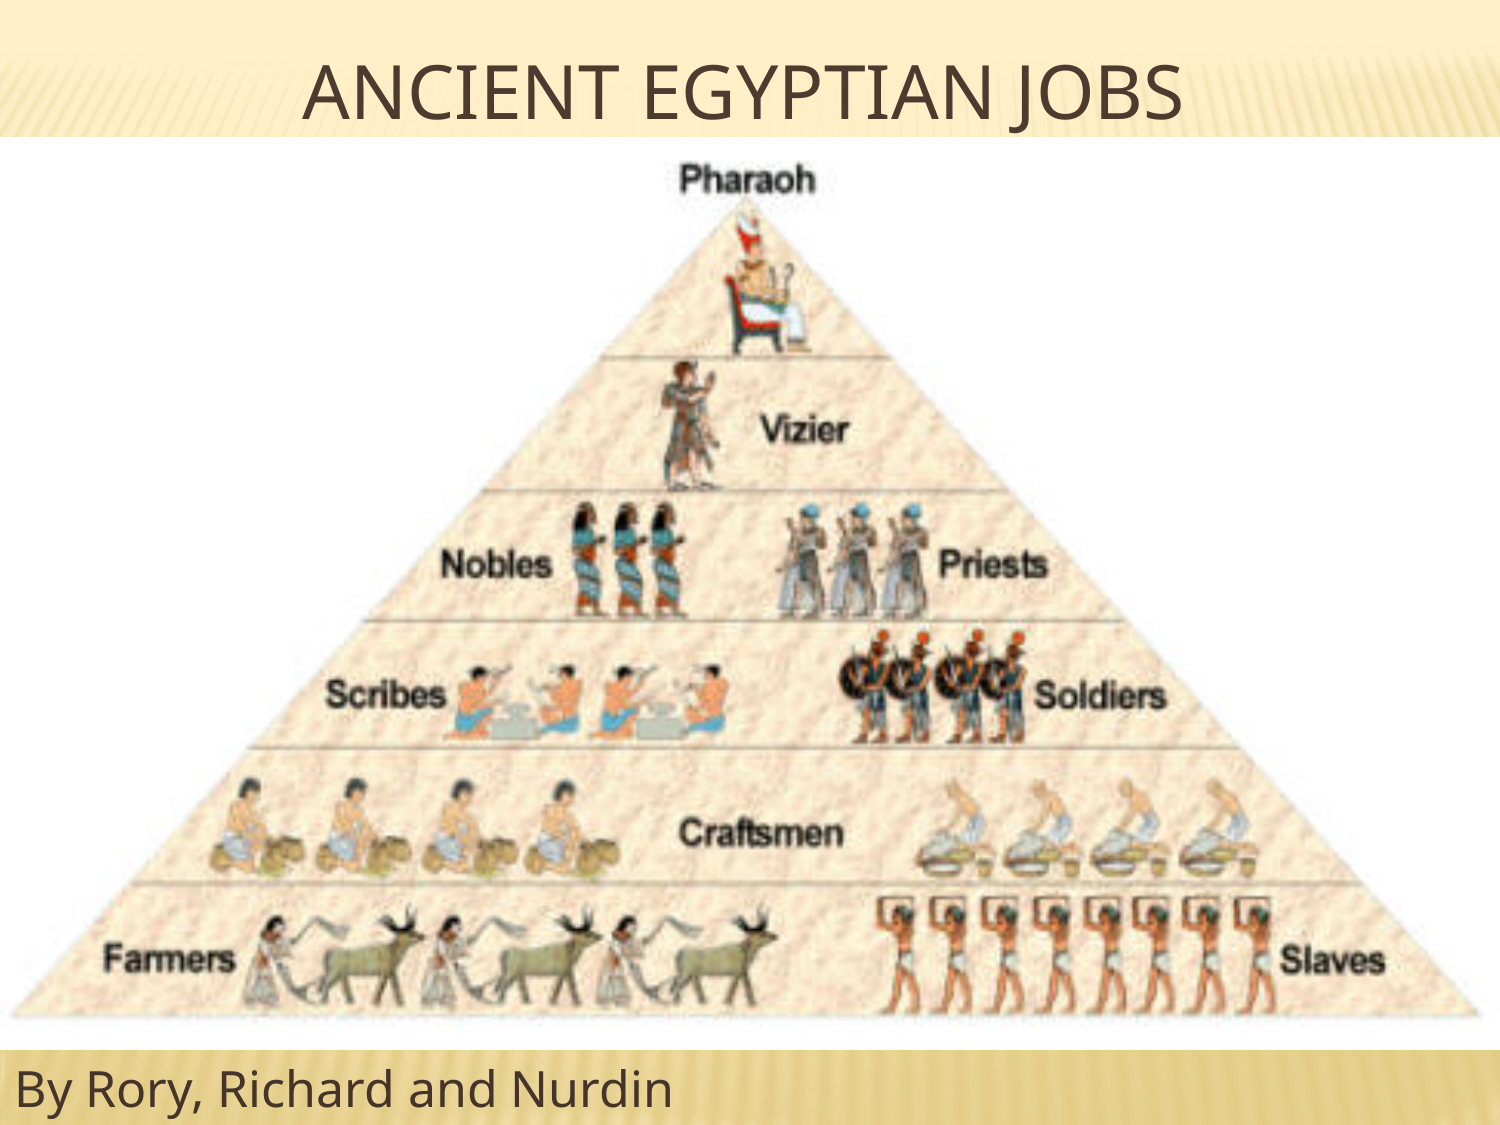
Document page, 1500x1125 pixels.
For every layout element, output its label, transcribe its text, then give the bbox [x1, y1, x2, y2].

picture [0, 137, 1500, 1051]
title Ancient Egyptian jobs [50, 37, 1438, 136]
subtitle By Rory, Richard and Nurdin [0, 1066, 1388, 1125]
